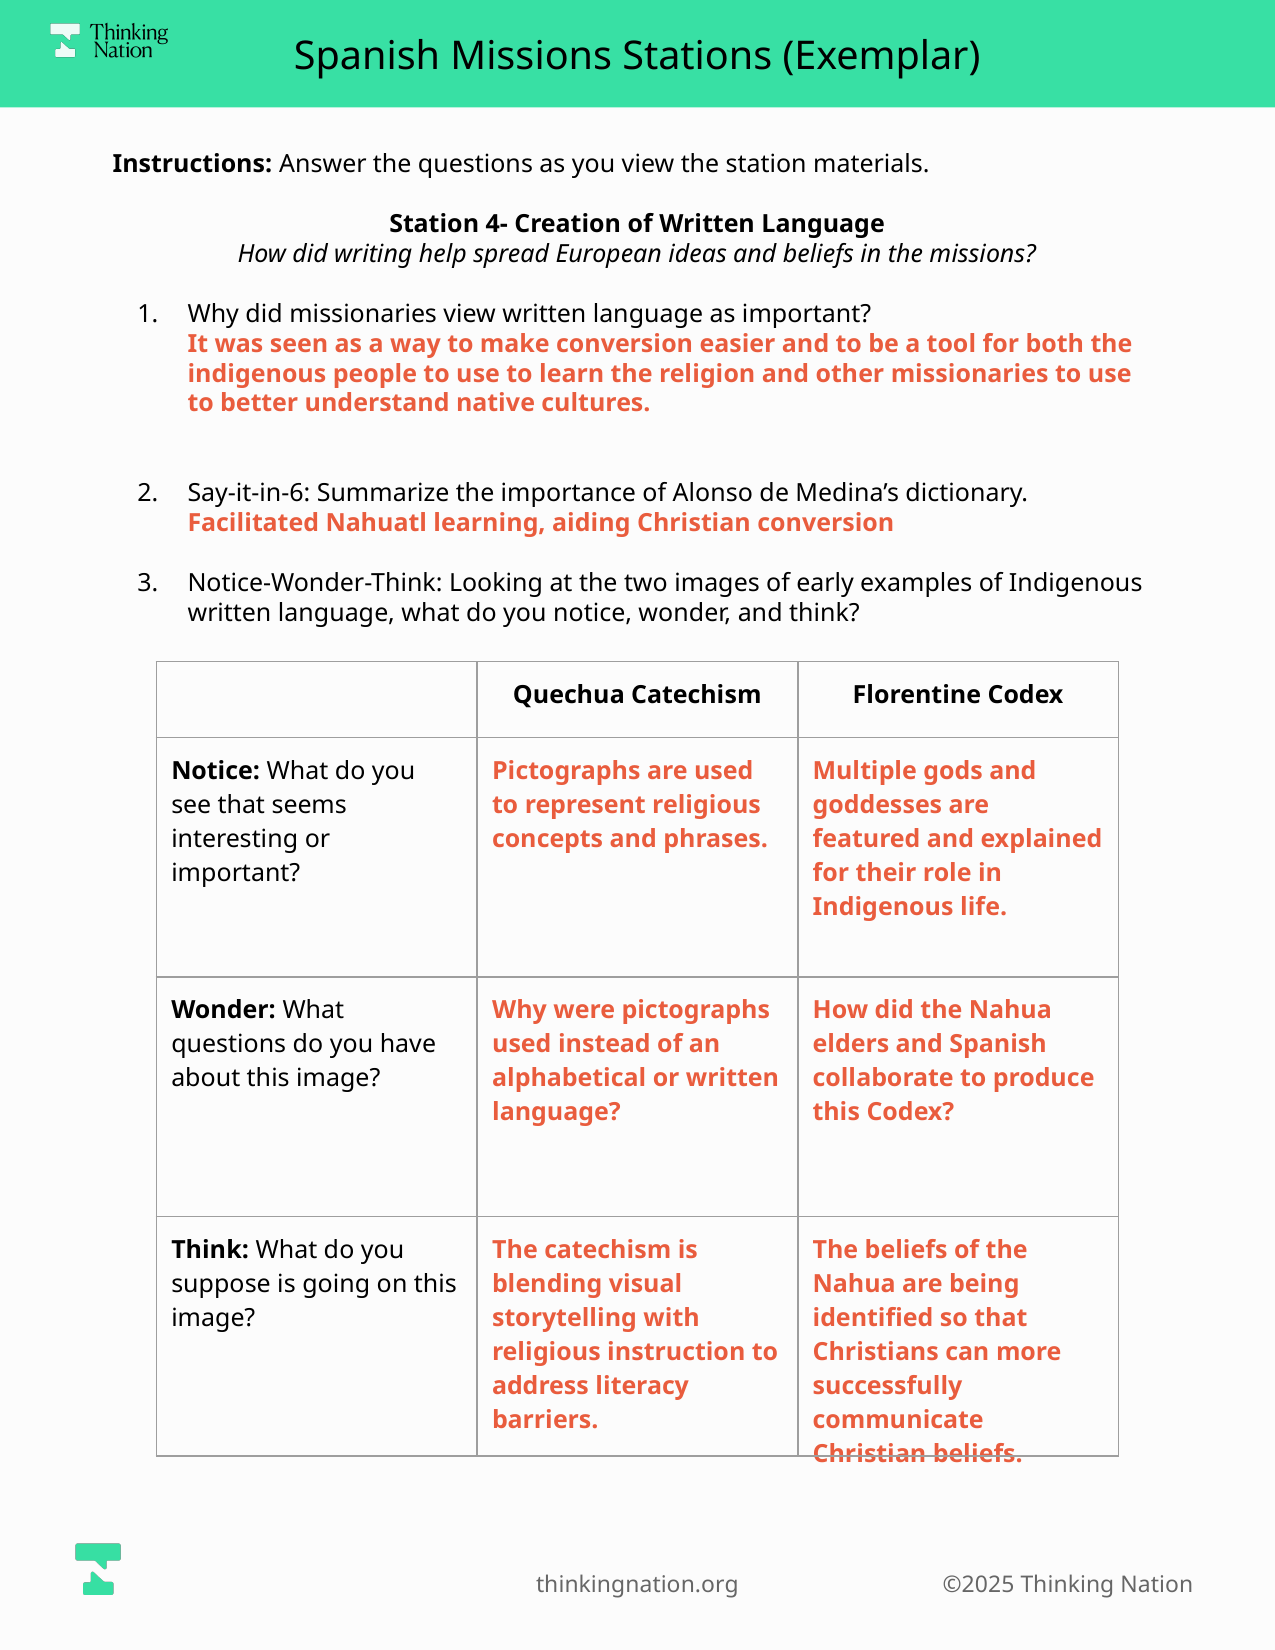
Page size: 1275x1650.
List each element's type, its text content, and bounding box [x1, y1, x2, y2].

picture [62, 1533, 134, 1605]
table_cell Think: What do you suppose is going on this image? [157, 1217, 476, 1455]
picture [36, 12, 172, 69]
table_header [157, 662, 476, 737]
table_cell Notice: What do you see that seems interesting or important? [157, 738, 476, 976]
table_header Florentine Codex [799, 662, 1118, 737]
table_cell The beliefs of the Nahua are being identified so that Christians can more successfully communicate Christian beliefs. [799, 1217, 1118, 1455]
table_cell Pictographs are used to represent religious concepts and phrases. [478, 738, 797, 976]
text_box thinkingnation.org [486, 1553, 789, 1605]
table_header Quechua Catechism [478, 662, 797, 737]
table_cell Multiple gods and goddesses are featured and explained for their role in Indigenous life. [799, 738, 1118, 976]
text_box Instructions: Answer the questions as you view the station materials. Station 4- Creation of Written Language How did writing help spread European ideas and beliefs in the missions? Why did missionaries view written language as important? It was seen as a way to make conversion easier and to be a tool for both the indigenous people to use to learn the religion and other missionaries to use to better understand native cultures. Say-it-in-6: Summarize the importance of Alonso de Medina’s dictionary. Facilitated Nahuatl learning, aiding Christian conversion Notice-Wonder-Think: Looking at the two images of early examples of Indigenous written language, what do you notice, wonder, and think? [97, 132, 1178, 642]
table_cell Why were pictographs used instead of an alphabetical or written language? [478, 978, 797, 1216]
table_cell How did the Nahua elders and Spanish collaborate to produce this Codex? [799, 978, 1118, 1216]
table_cell The catechism is blending visual storytelling with religious instruction to address literacy barriers. [478, 1217, 797, 1455]
text_box ©2025 Thinking Nation [907, 1553, 1210, 1605]
table_cell Wonder: What questions do you have about this image? [157, 978, 476, 1216]
text_box Spanish Missions Stations (Exemplar) [0, 0, 1275, 108]
